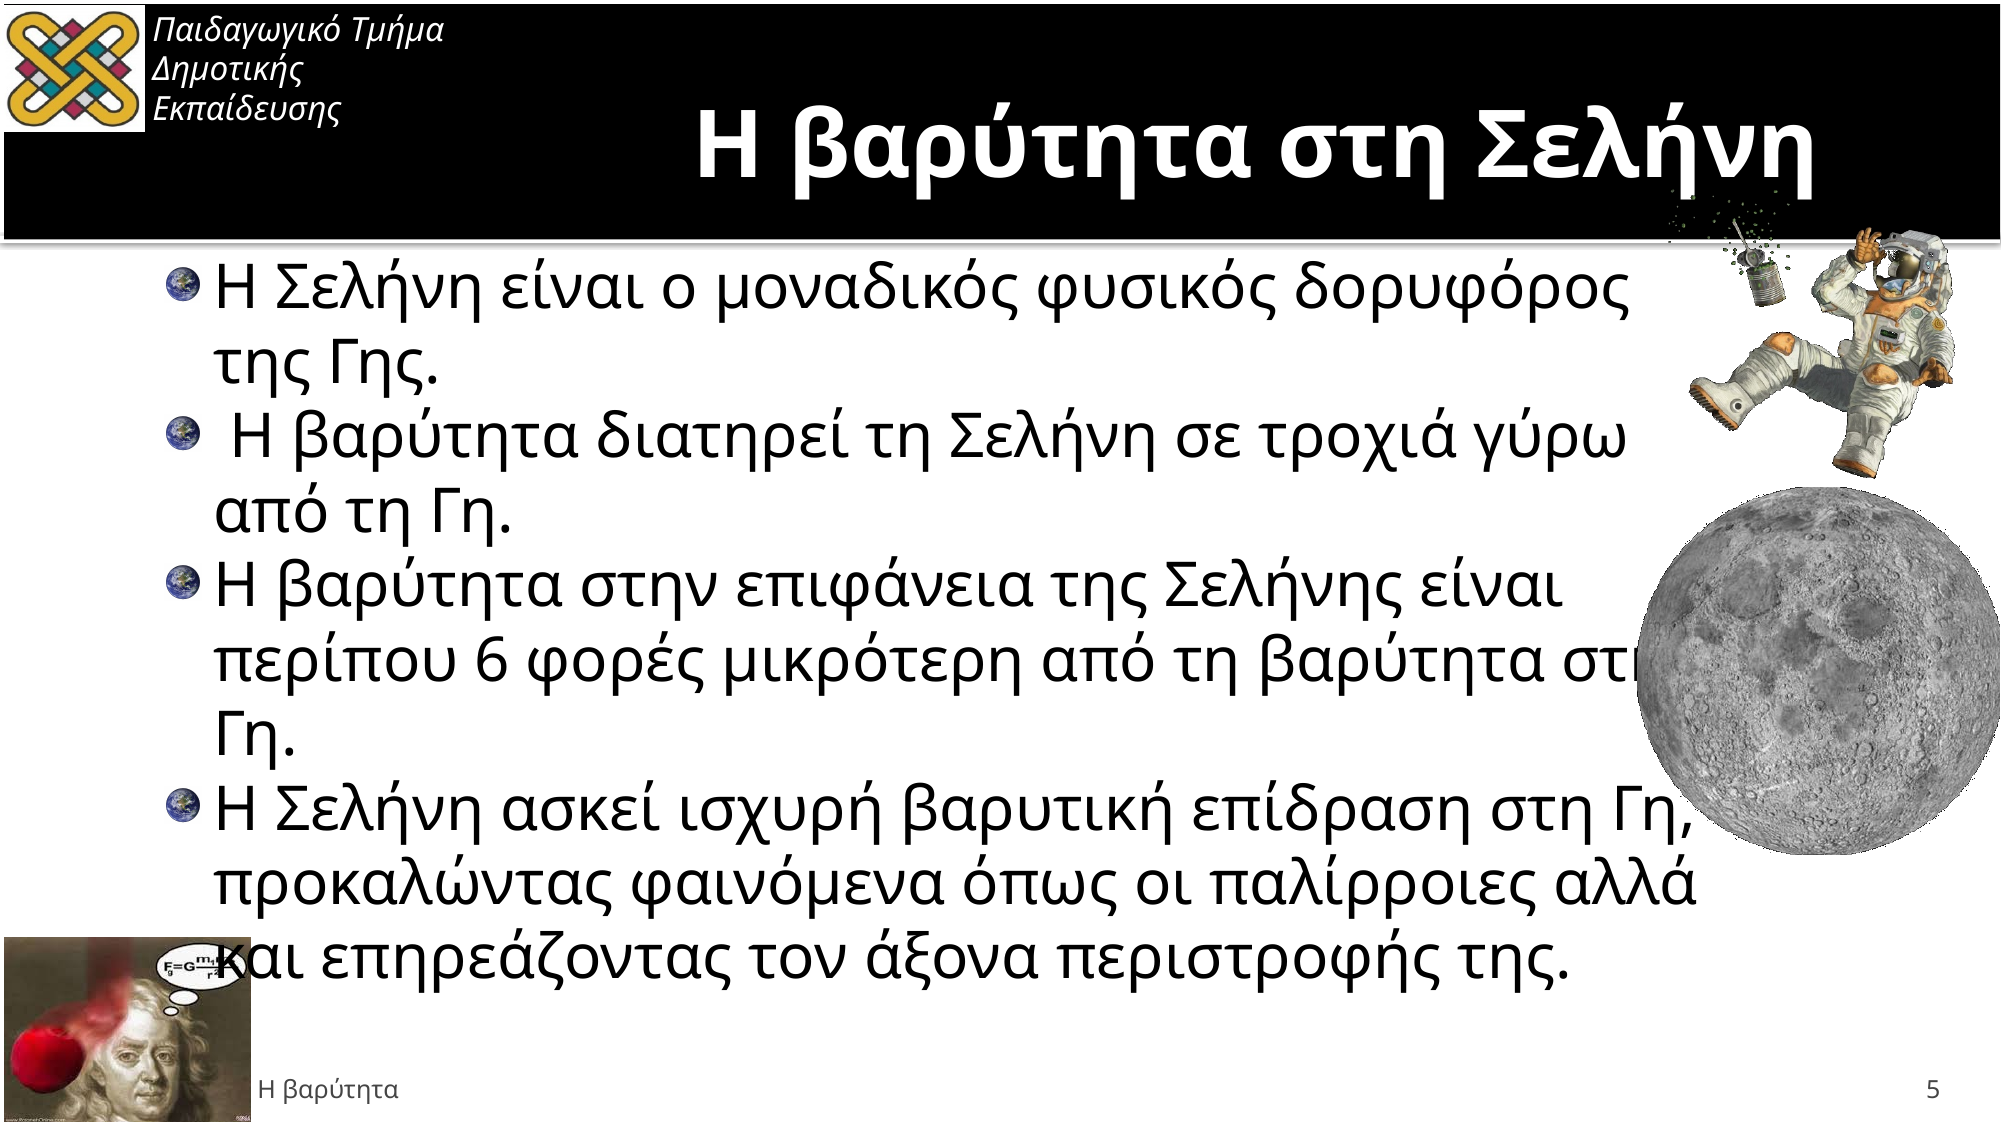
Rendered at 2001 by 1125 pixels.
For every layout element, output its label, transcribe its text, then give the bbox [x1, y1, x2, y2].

picture [164, 563, 202, 601]
footer Η βαρύτητα [249, 1062, 1783, 1108]
slide_number 5 [1794, 1062, 1955, 1108]
picture [164, 265, 202, 303]
picture [4, 937, 251, 1122]
picture [1594, 182, 2000, 855]
picture [164, 786, 202, 824]
title Η βαρύτητα στη Σελήνη [138, 30, 1864, 232]
list Η Σελήνη είναι ο μοναδικός φυσικός δορυφόρος της Γης. Η βαρύτητα διατηρεί τη Σελήνη σε τροχιά γύρω από τη Γη. Η βαρύτητα στην επιφάνεια της Σελήνης είναι περίπου 6 φορές μικρότερη από τη βαρύτητα στην Γη. Η Σελήνη ασκεί ισχυρή βαρυτική επίδραση στη Γη, προκαλώντας φαινόμενα όπως οι παλίρροιες αλλά και επηρεάζοντας τον άξονα περιστροφής της. [137, 232, 1728, 1014]
picture [0, 5, 145, 132]
picture [164, 414, 202, 452]
